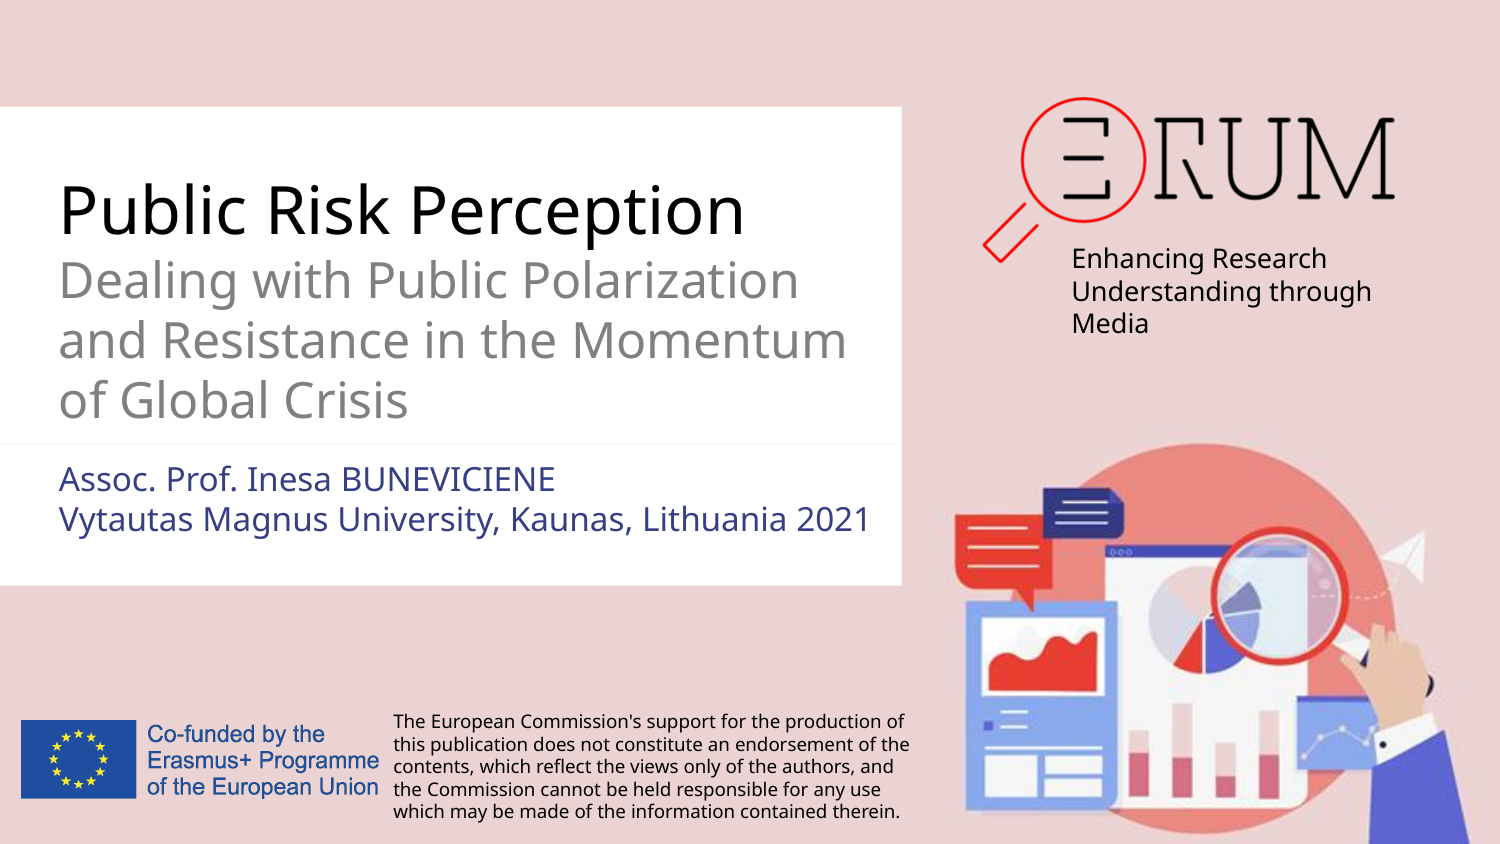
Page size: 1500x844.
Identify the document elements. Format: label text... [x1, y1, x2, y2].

picture [932, 428, 1495, 844]
picture [21, 720, 379, 799]
title Public Risk Perception Dealing with Public Polarization and Resistance in the Momentum of Global Crisis [0, 106, 902, 443]
subtitle Assoc. Prof. Inesa BUNEVICIENE Vytautas Magnus University, Kaunas, Lithuania 2021 [0, 443, 902, 586]
picture [901, 67, 1475, 283]
